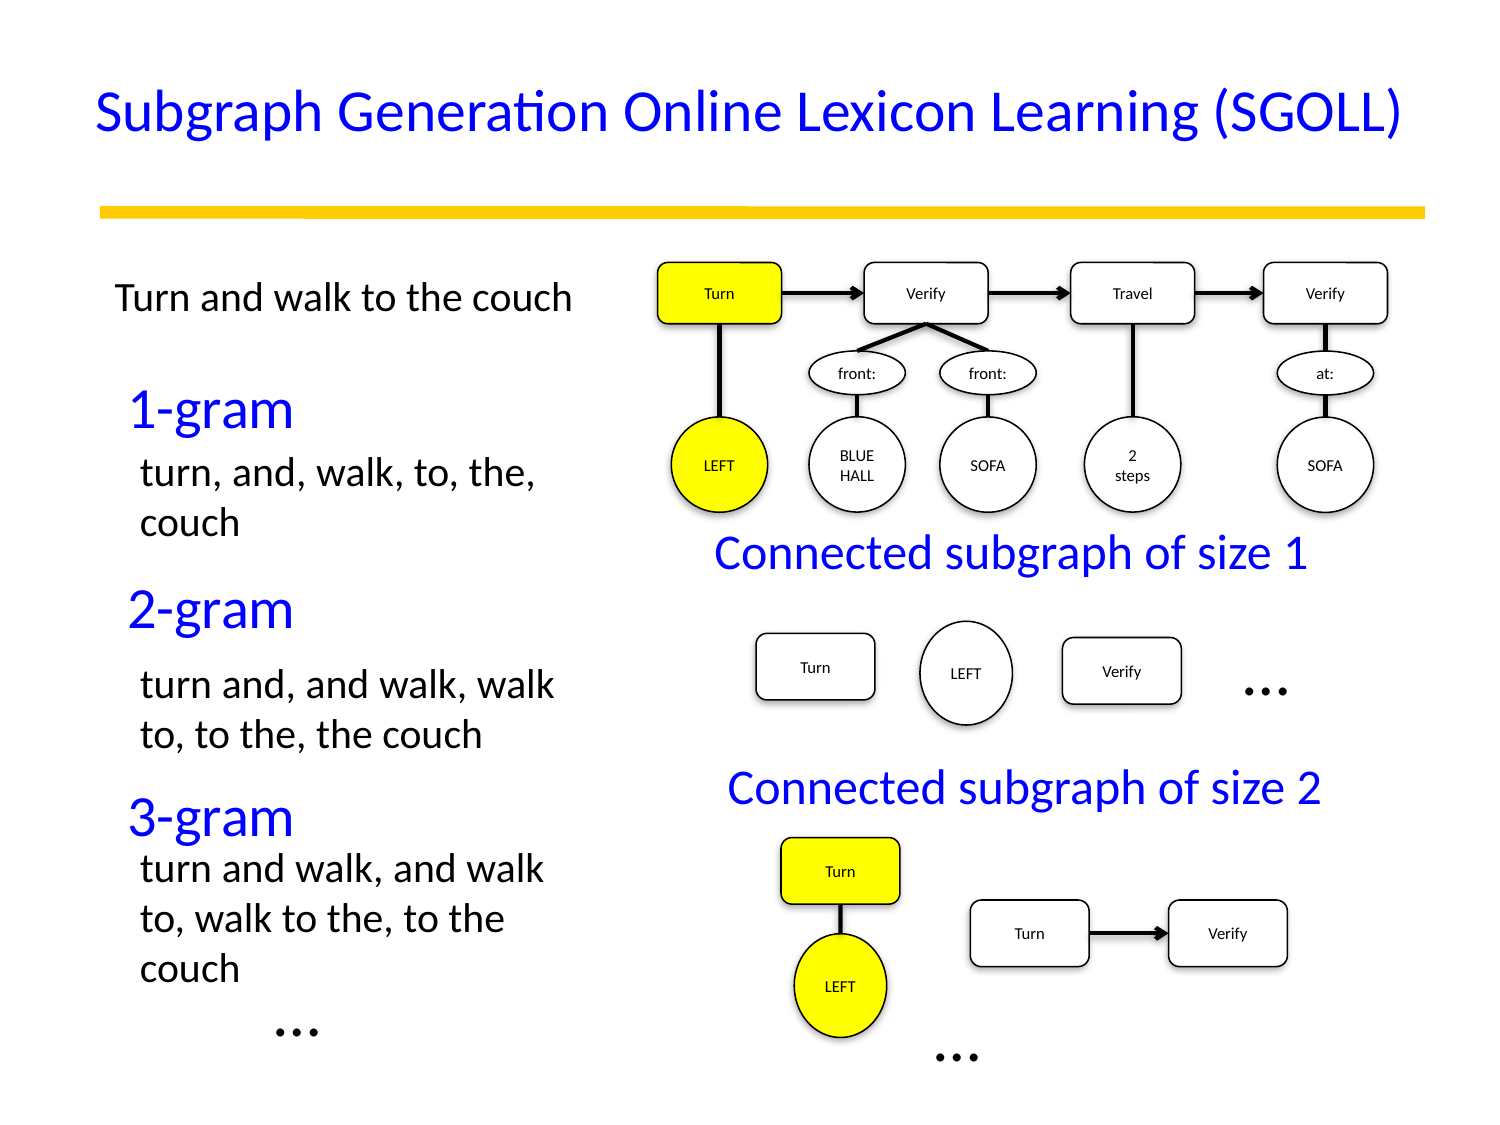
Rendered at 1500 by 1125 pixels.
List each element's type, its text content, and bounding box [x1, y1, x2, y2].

text_box Subgraph Generation Online Lexicon Learning (SGOLL) [74, 37, 1425, 179]
text_box 3-gram [112, 770, 375, 855]
text_box Turn [755, 632, 876, 701]
text_box Turn [780, 836, 901, 905]
text_box Verify [1061, 636, 1183, 705]
text_box Verify [1167, 899, 1289, 968]
text_box LEFT [919, 620, 1014, 726]
text_box Connected subgraph of size 2 [712, 747, 1425, 823]
text_box 2-gram [112, 562, 375, 648]
text_box Turn [969, 899, 1090, 968]
text_box turn and walk, and walk to, walk to the, to the couch [124, 833, 591, 999]
text_box turn, and, walk, to, the, couch [124, 437, 591, 553]
text_box LEFT [793, 933, 888, 1039]
text_box turn and, and walk, walk to, to the, the couch [124, 649, 591, 765]
text_box Turn and walk to the couch [99, 262, 591, 328]
text_box … [920, 987, 1061, 1083]
text_box 1-gram [112, 362, 375, 448]
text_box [657, 262, 1388, 513]
text_box … [1228, 621, 1370, 716]
text_box Connected subgraph of size 1 [699, 520, 1387, 588]
text_box … [259, 962, 400, 1058]
